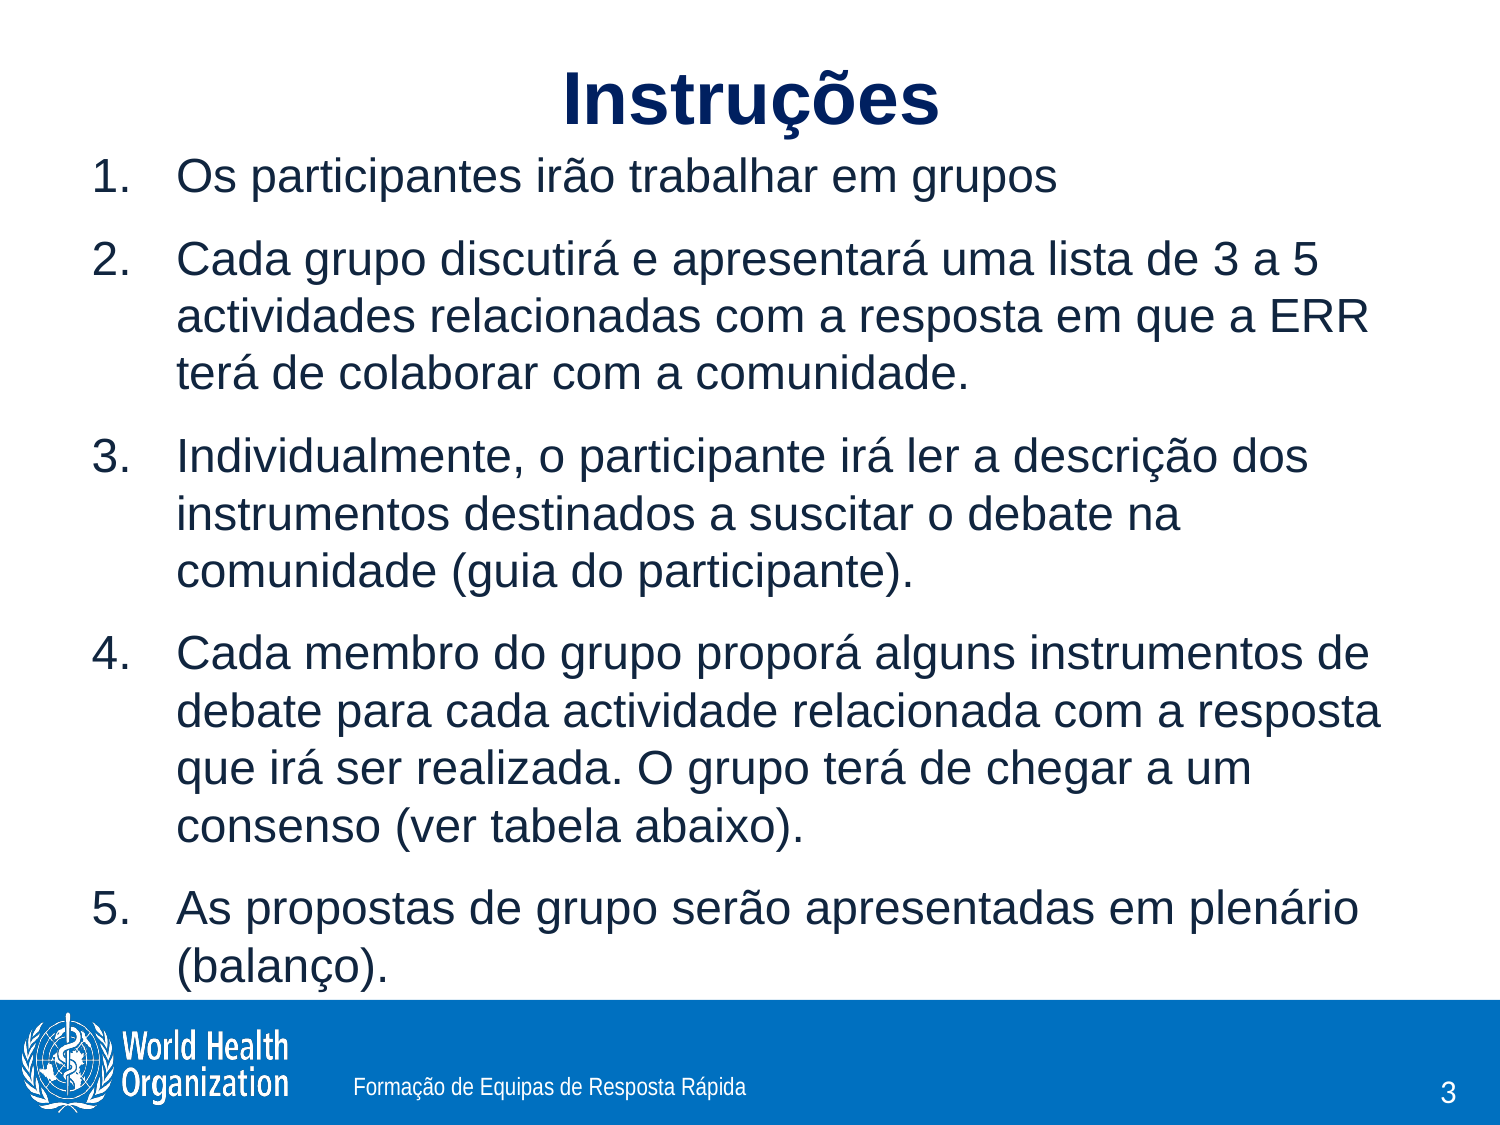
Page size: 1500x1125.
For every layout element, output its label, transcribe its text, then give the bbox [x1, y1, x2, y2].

picture [21, 1012, 288, 1113]
list Os participantes irão trabalhar em grupos Cada grupo discutirá e apresentará uma lista de 3 a 5 actividades relacionadas com a resposta em que a ERR terá de colaborar com a comunidade. Individualmente, o participante irá ler a descrição dos instrumentos destinados a suscitar o debate na comunidade (guia do participante). Cada membro do grupo proporá alguns instrumentos de debate para cada actividade relacionada com a resposta que irá ser realizada. O grupo terá de chegar a um consenso (ver tabela abaixo). As propostas de grupo serão apresentadas em plenário (balanço). [76, 137, 1427, 988]
title Instruções [76, 30, 1427, 137]
